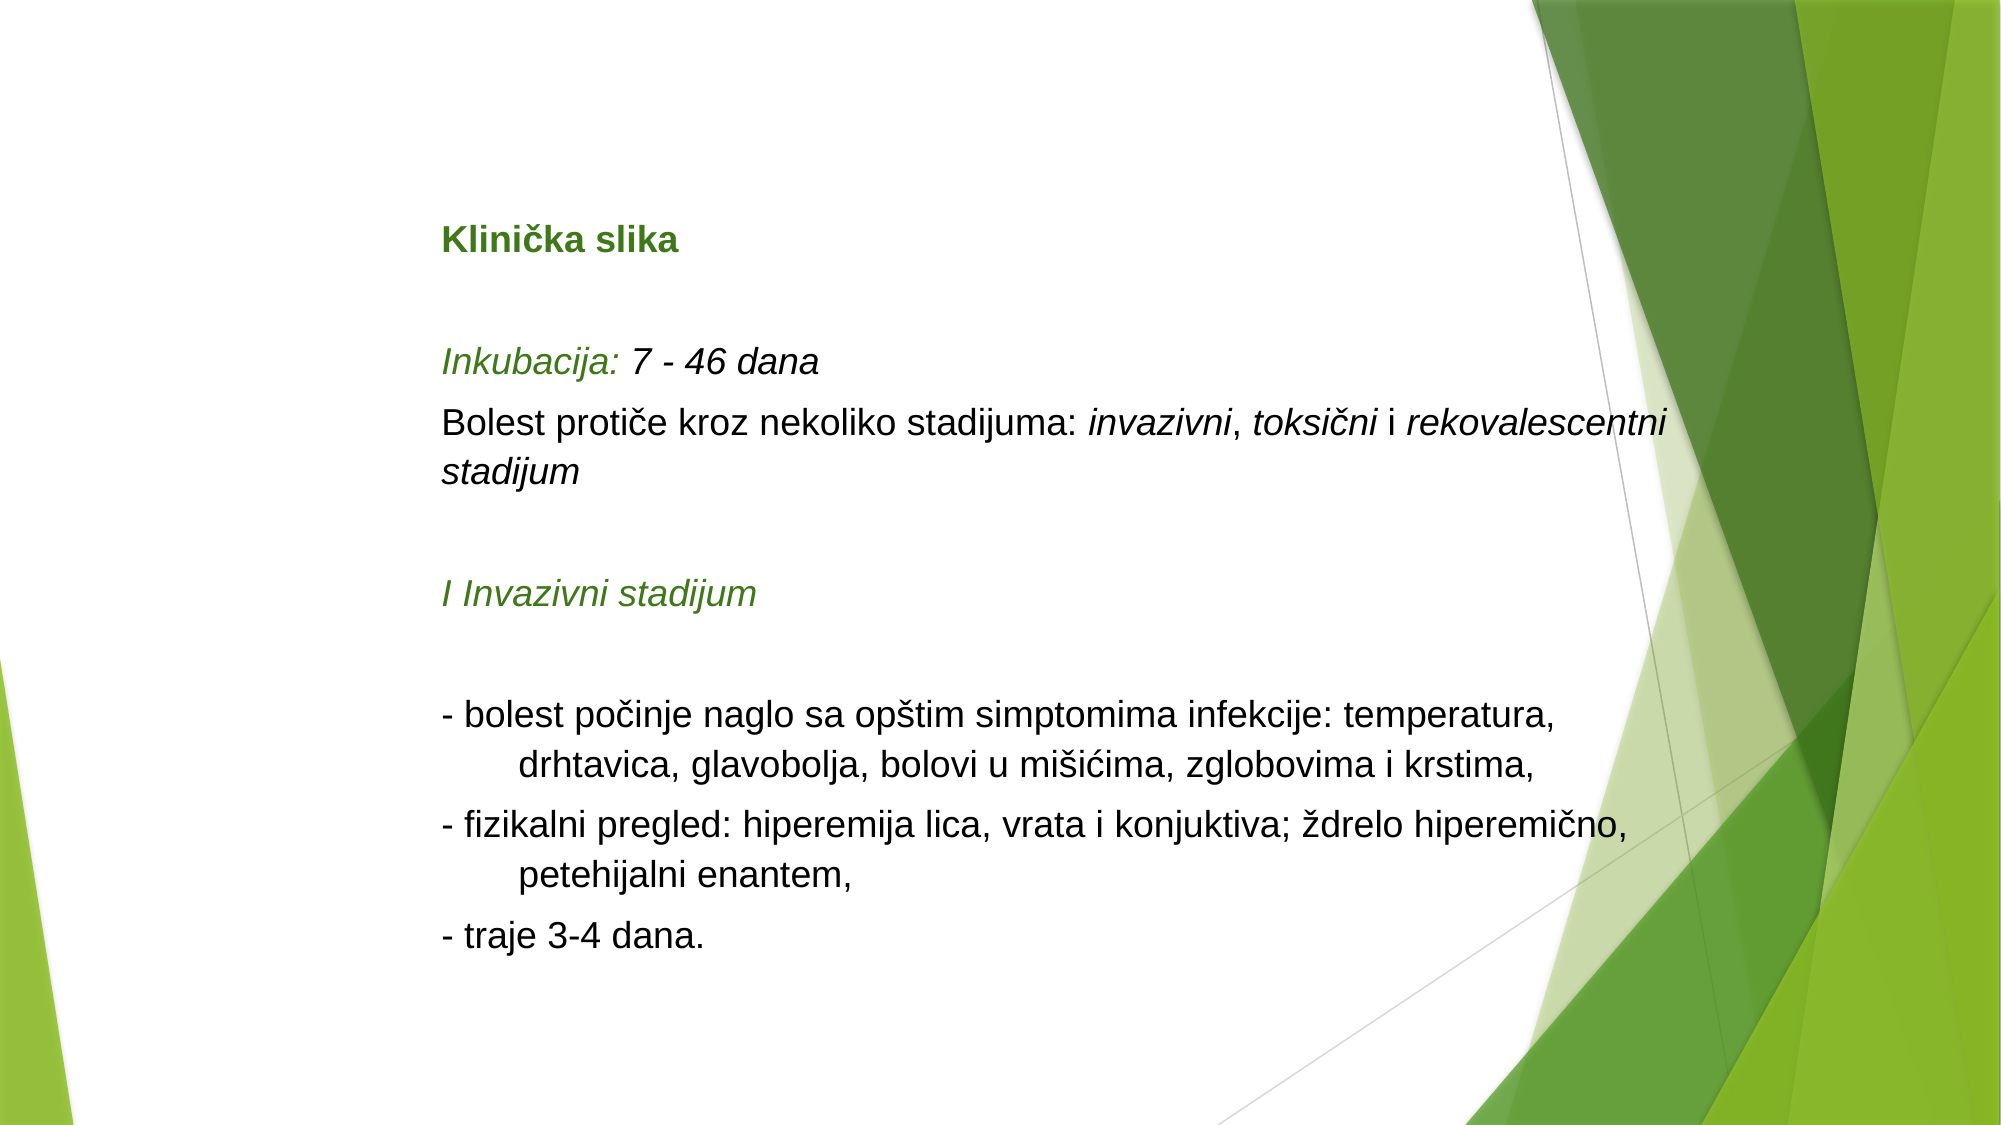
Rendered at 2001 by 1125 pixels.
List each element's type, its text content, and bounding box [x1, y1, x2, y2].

text_box Klinička slika Inkubacija: 7 - 46 dana Bolest protiče kroz nekoliko stadijuma: invazivni, toksični i rekovalescentni stadijum I Invazivni stadijum - bolest počinje naglo sa opštim simptomima infekcije: temperatura, drhtavica, glavobolja, bolovi u mišićima, zglobovima i krstima, - fizikalni pregled: hiperemija lica, vrata i konjuktiva; ždrelo hiperemično, petehijalni enantem, - traje 3-4 dana. [426, 203, 1687, 963]
